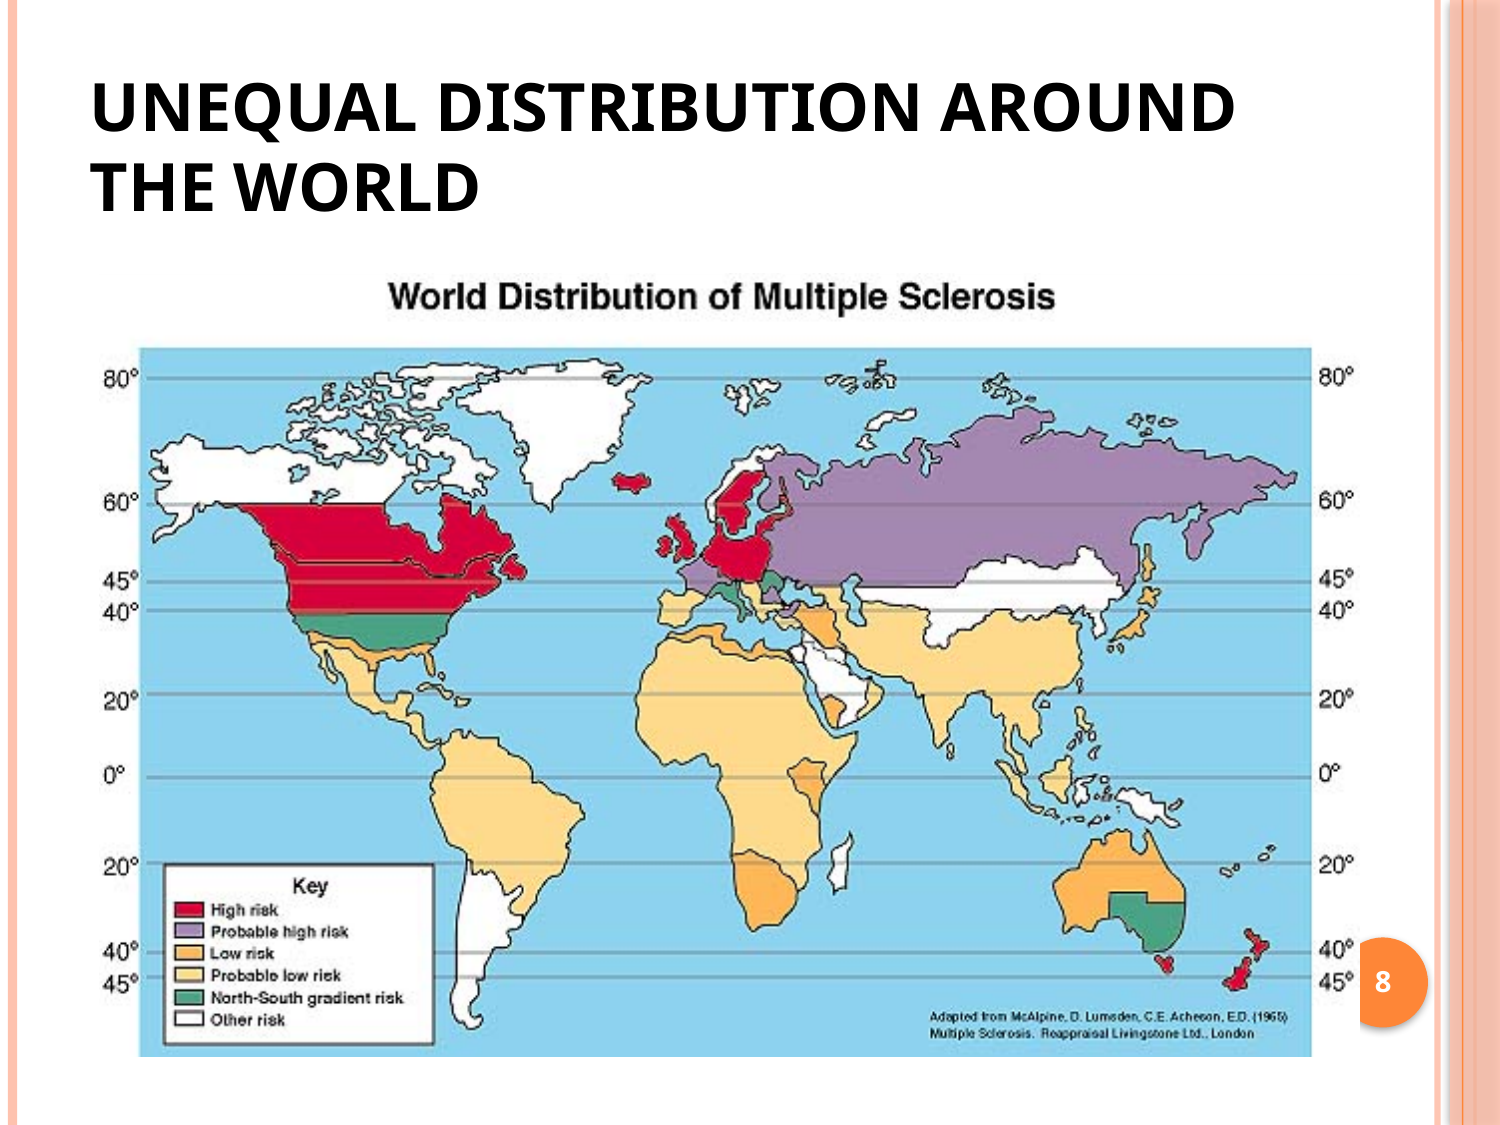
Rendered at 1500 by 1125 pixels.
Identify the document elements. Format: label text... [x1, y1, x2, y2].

title Unequal distribution around the world [75, 45, 1398, 233]
slide_number 8 [1366, 940, 1434, 1027]
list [99, 272, 1360, 1057]
